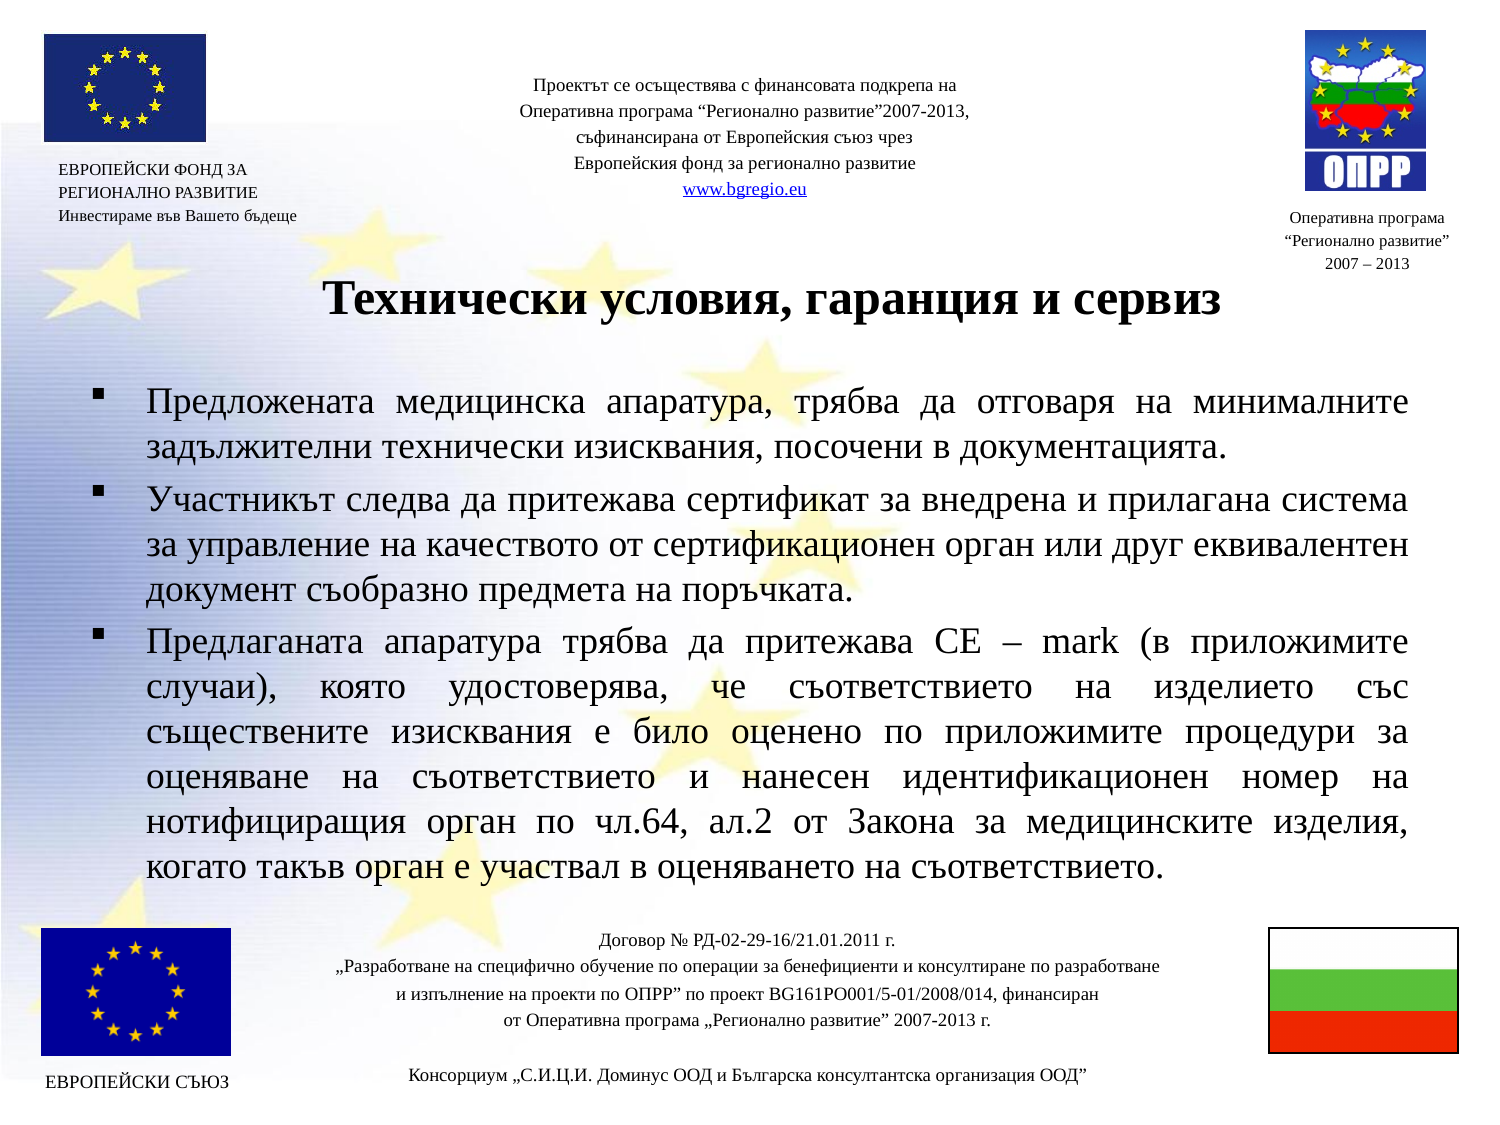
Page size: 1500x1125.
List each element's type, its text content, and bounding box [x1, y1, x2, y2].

picture [0, 0, 1500, 1125]
list Предложената медицинска апаратура, трябва да отговаря на минималните задължителни технически изисквания, посочени в документацията. Участникът следва да притежава сертификат за внедрена и прилагана система за управление на качеството от сертификационен орган или друг еквивалентен документ съобразно предмета на поръчката. Предлаганата апаратура трябва да притежава СЕ – mark (в приложимите случаи), която удостоверява, че съответствието на изделието със съществените изисквания е било оценено по приложимите процедури за оценяване на съответствието и нанесен идентификационен номер на нотифициращия орган по чл.64, ал.2 от Закона за медицинските изделия, когато такъв орган е участвал в оценяването на съответствието. [75, 368, 1425, 917]
title Технически условия, гаранция и сервиз [96, 257, 1447, 338]
